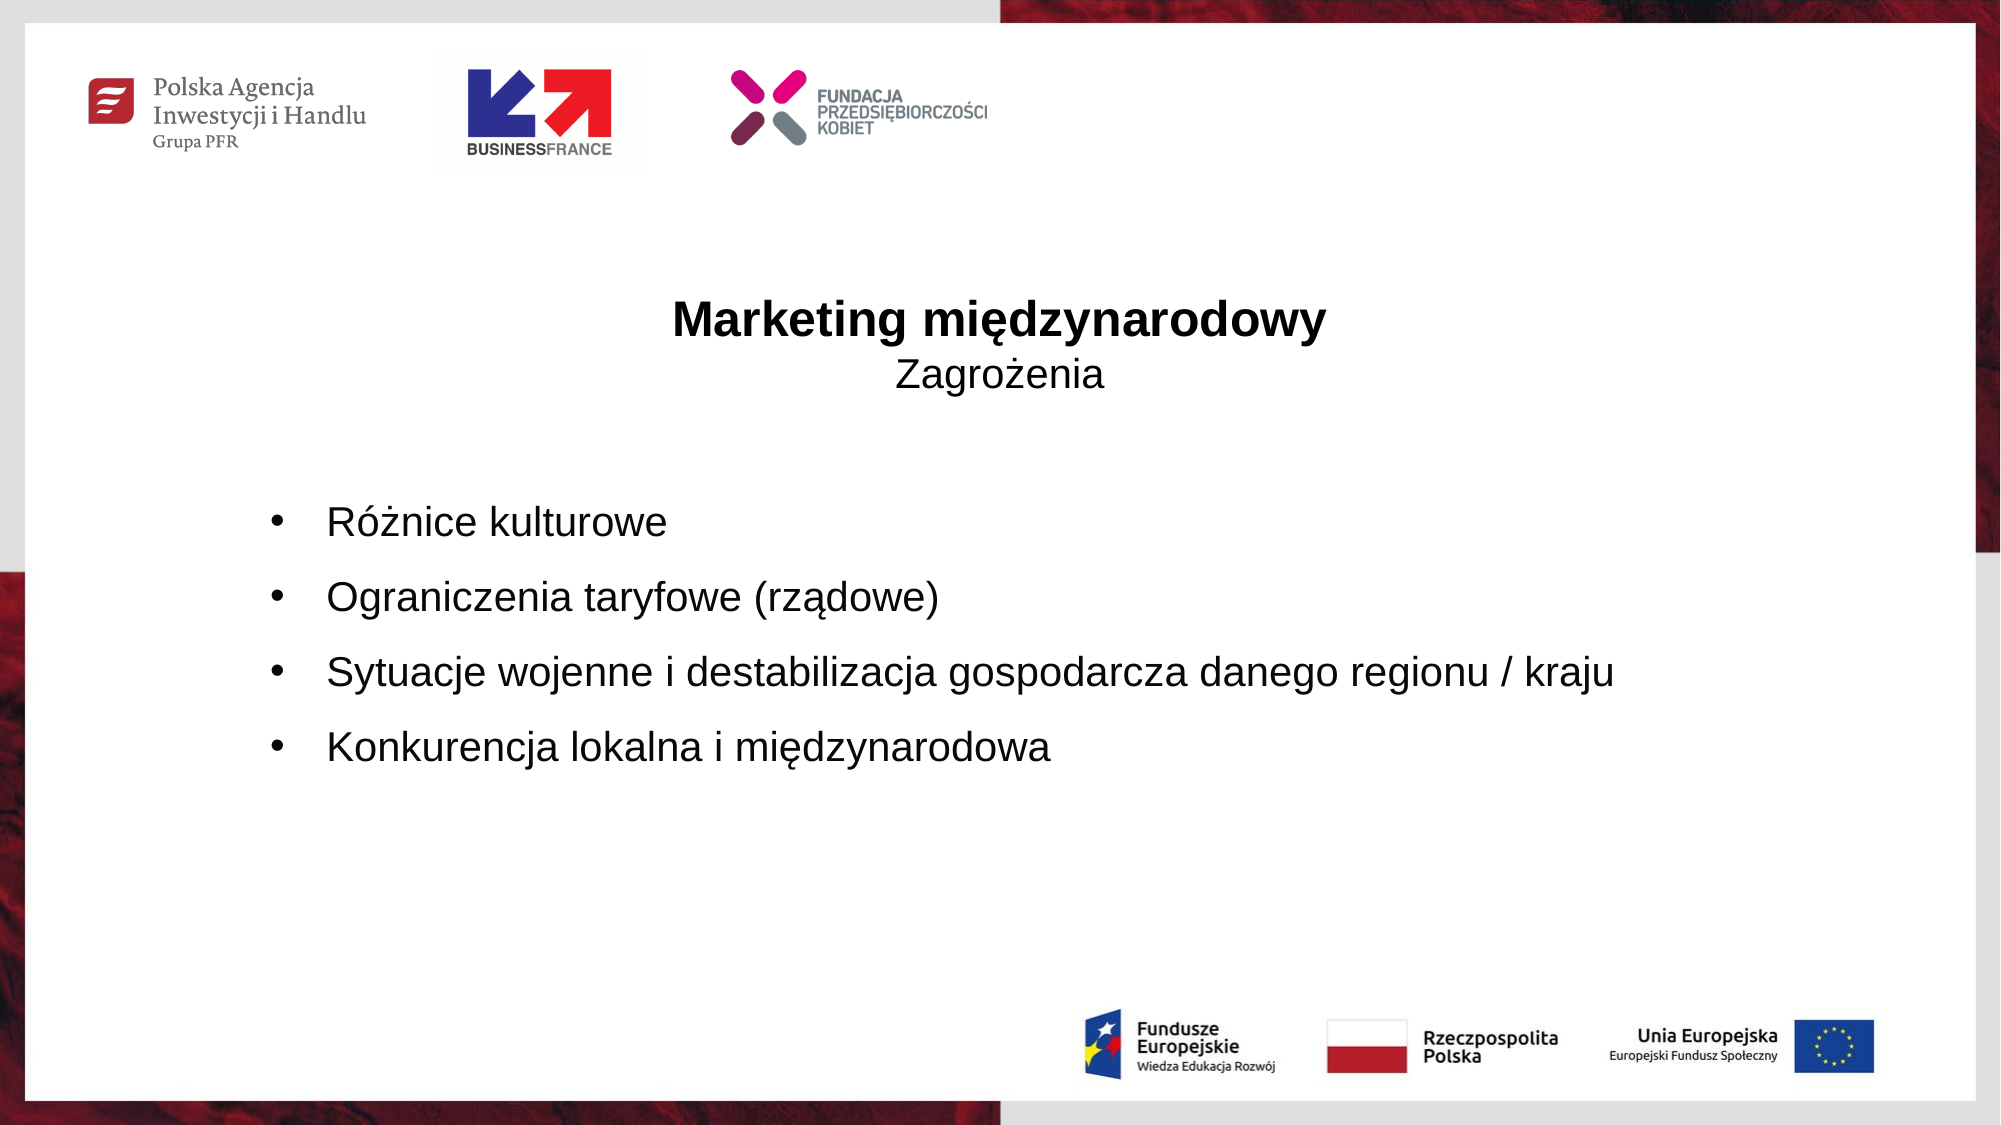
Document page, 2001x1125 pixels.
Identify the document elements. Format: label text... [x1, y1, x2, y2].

picture [0, 0, 2001, 1125]
text_box Różnice kulturowe Ograniczenia taryfowe (rządowe) Sytuacje wojenne i destabilizacja gospodarcza danego regionu / kraju Konkurencja lokalna i międzynarodowa [265, 490, 1734, 775]
text_box Marketing międzynarodowy Zagrożenia [453, 282, 1547, 401]
